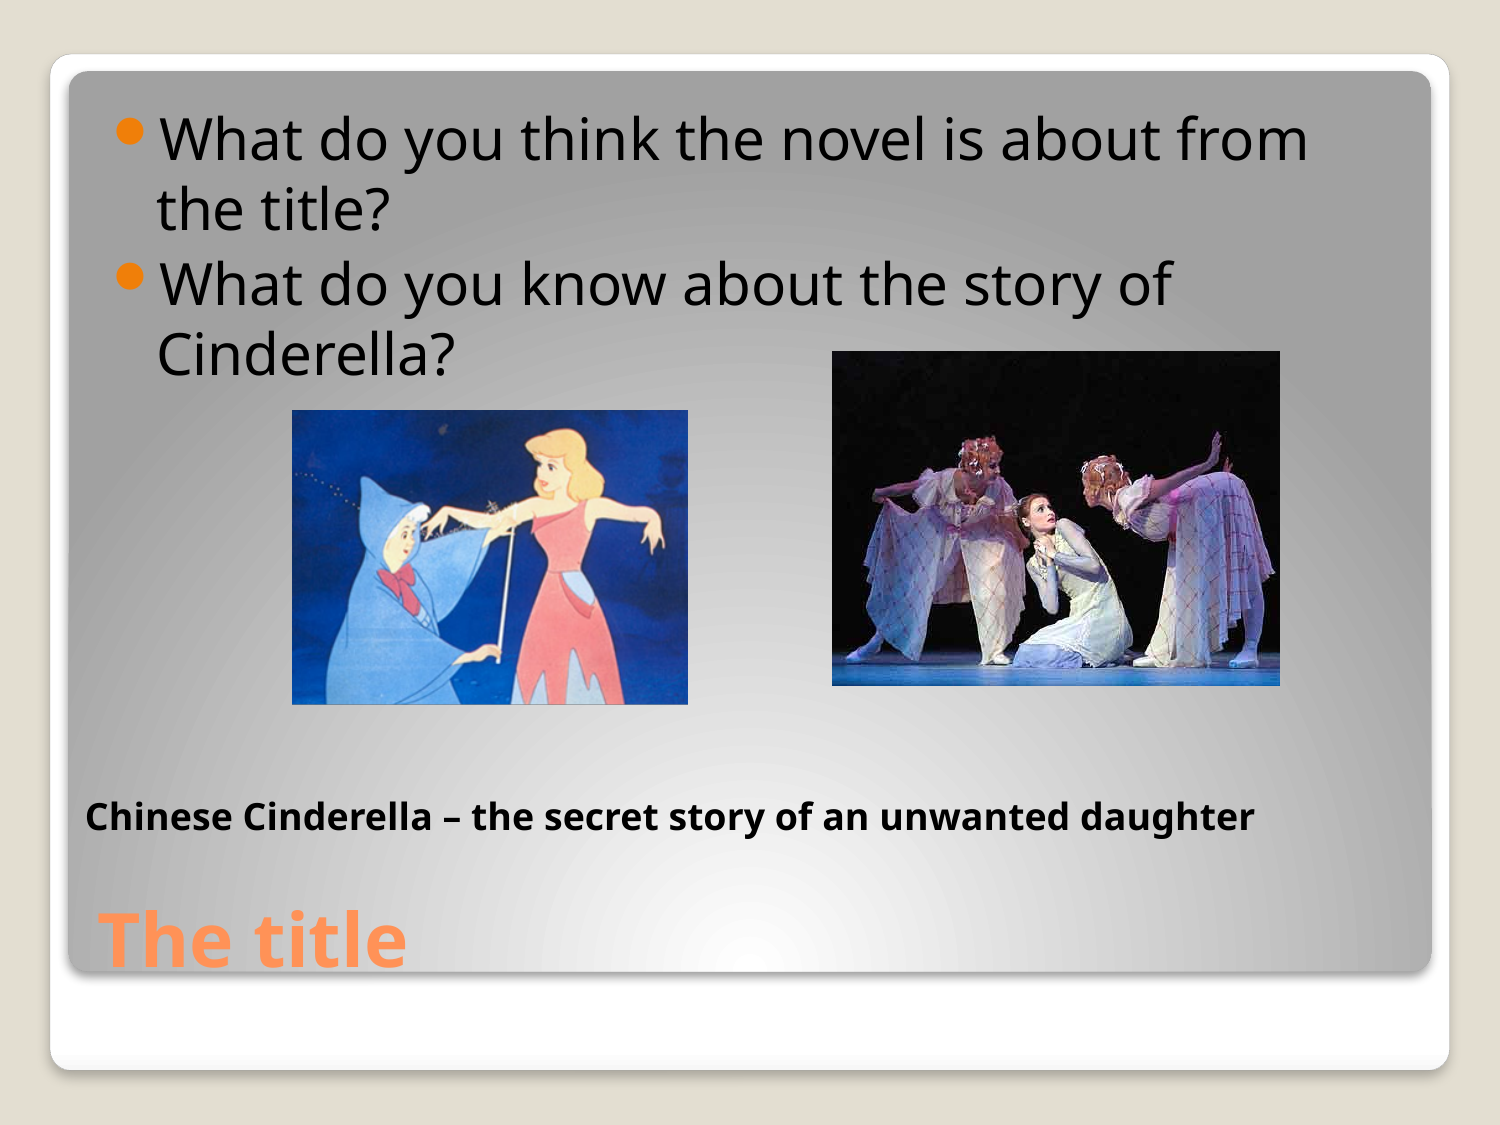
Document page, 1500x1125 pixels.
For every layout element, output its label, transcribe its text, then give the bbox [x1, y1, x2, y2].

title The title [82, 845, 1425, 990]
picture [831, 351, 1280, 687]
text_box Chinese Cinderella – the secret story of an unwanted daughter [70, 785, 1454, 845]
picture [292, 409, 688, 707]
list What do you think the novel is about from the title? What do you know about the story of Cinderella? [82, 86, 1425, 774]
